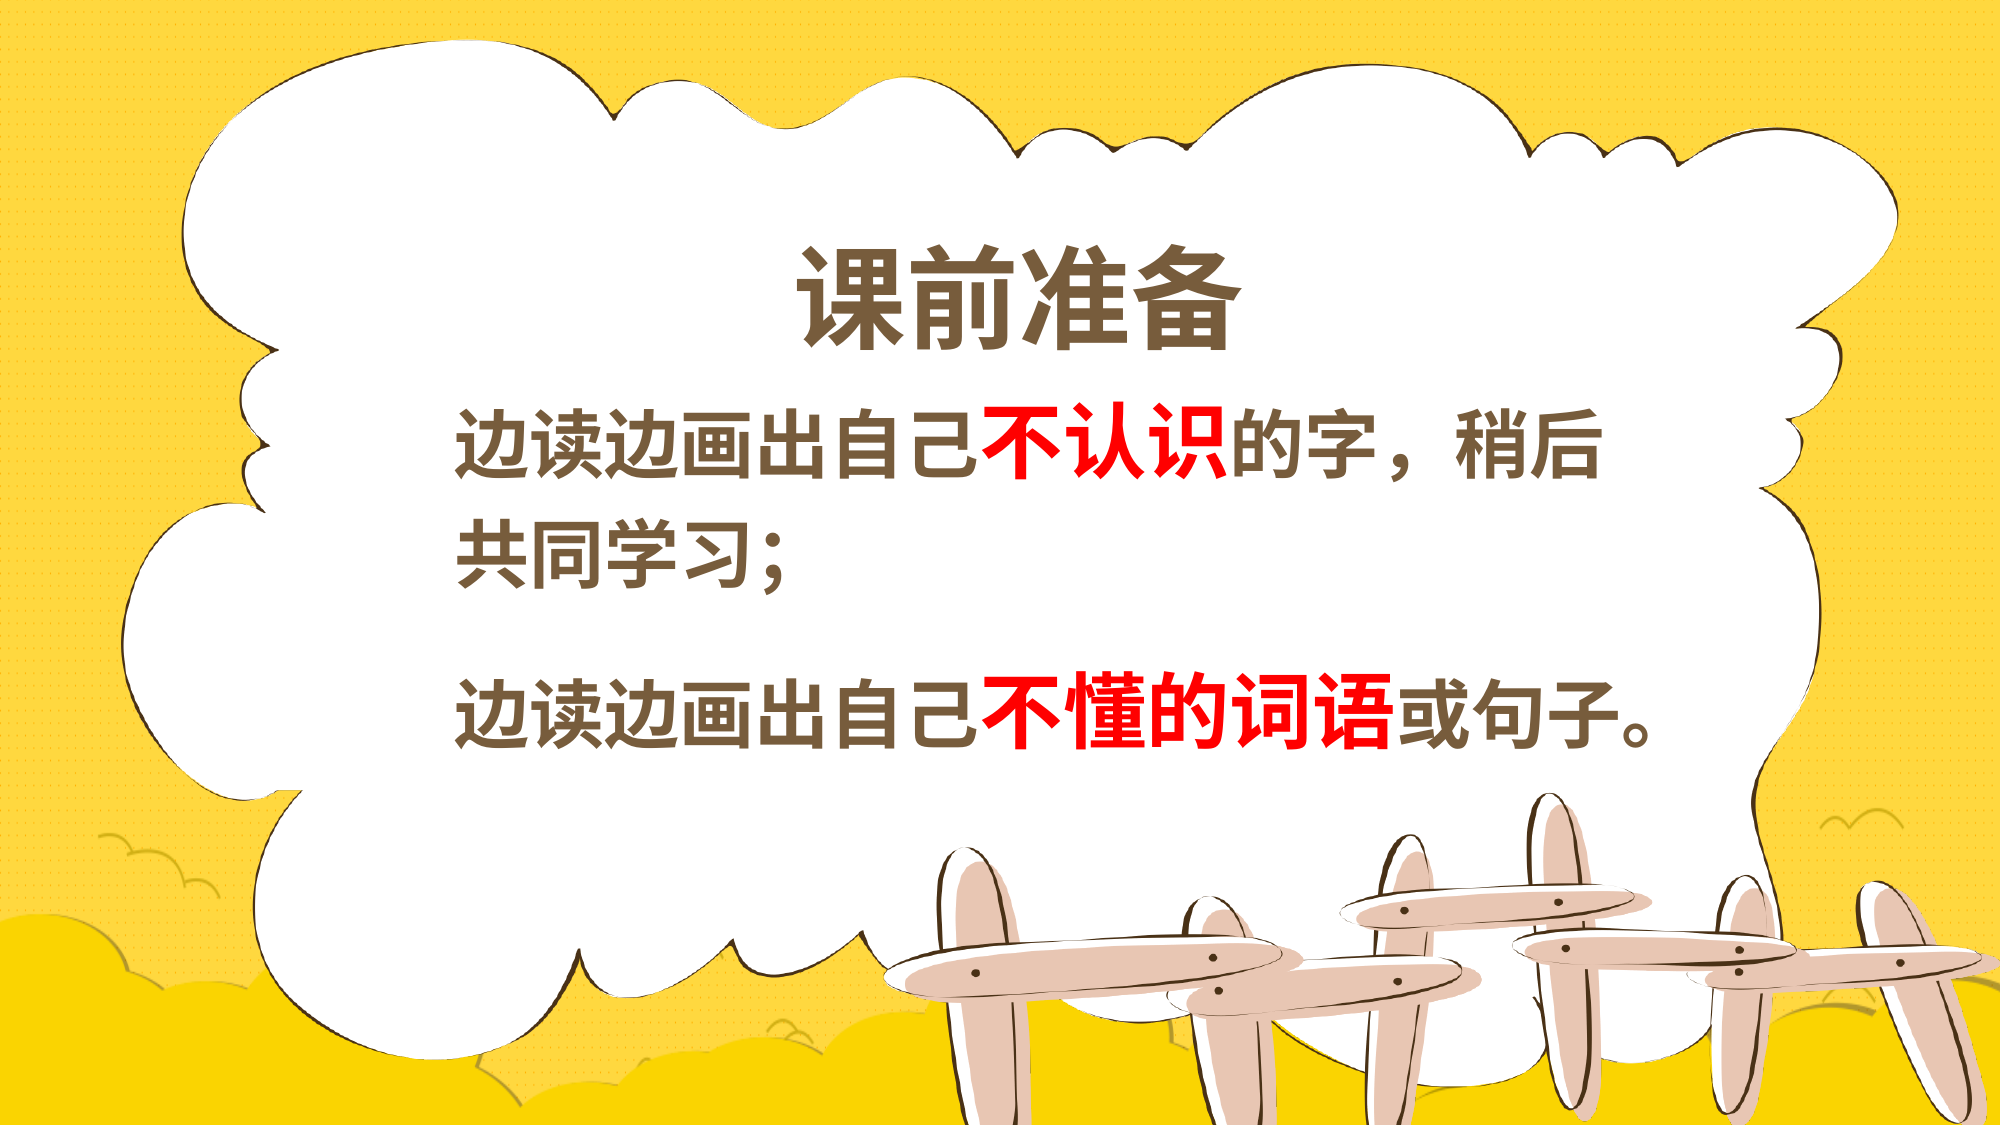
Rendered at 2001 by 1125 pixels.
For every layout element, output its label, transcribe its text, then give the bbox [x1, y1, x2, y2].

text_box 边读边画出自己不认识的字，稍后共同学习； 边读边画出自己不懂的词语或句子。 [439, 361, 1655, 874]
picture [0, 0, 2000, 1125]
text_box 课前准备 [750, 193, 1287, 371]
